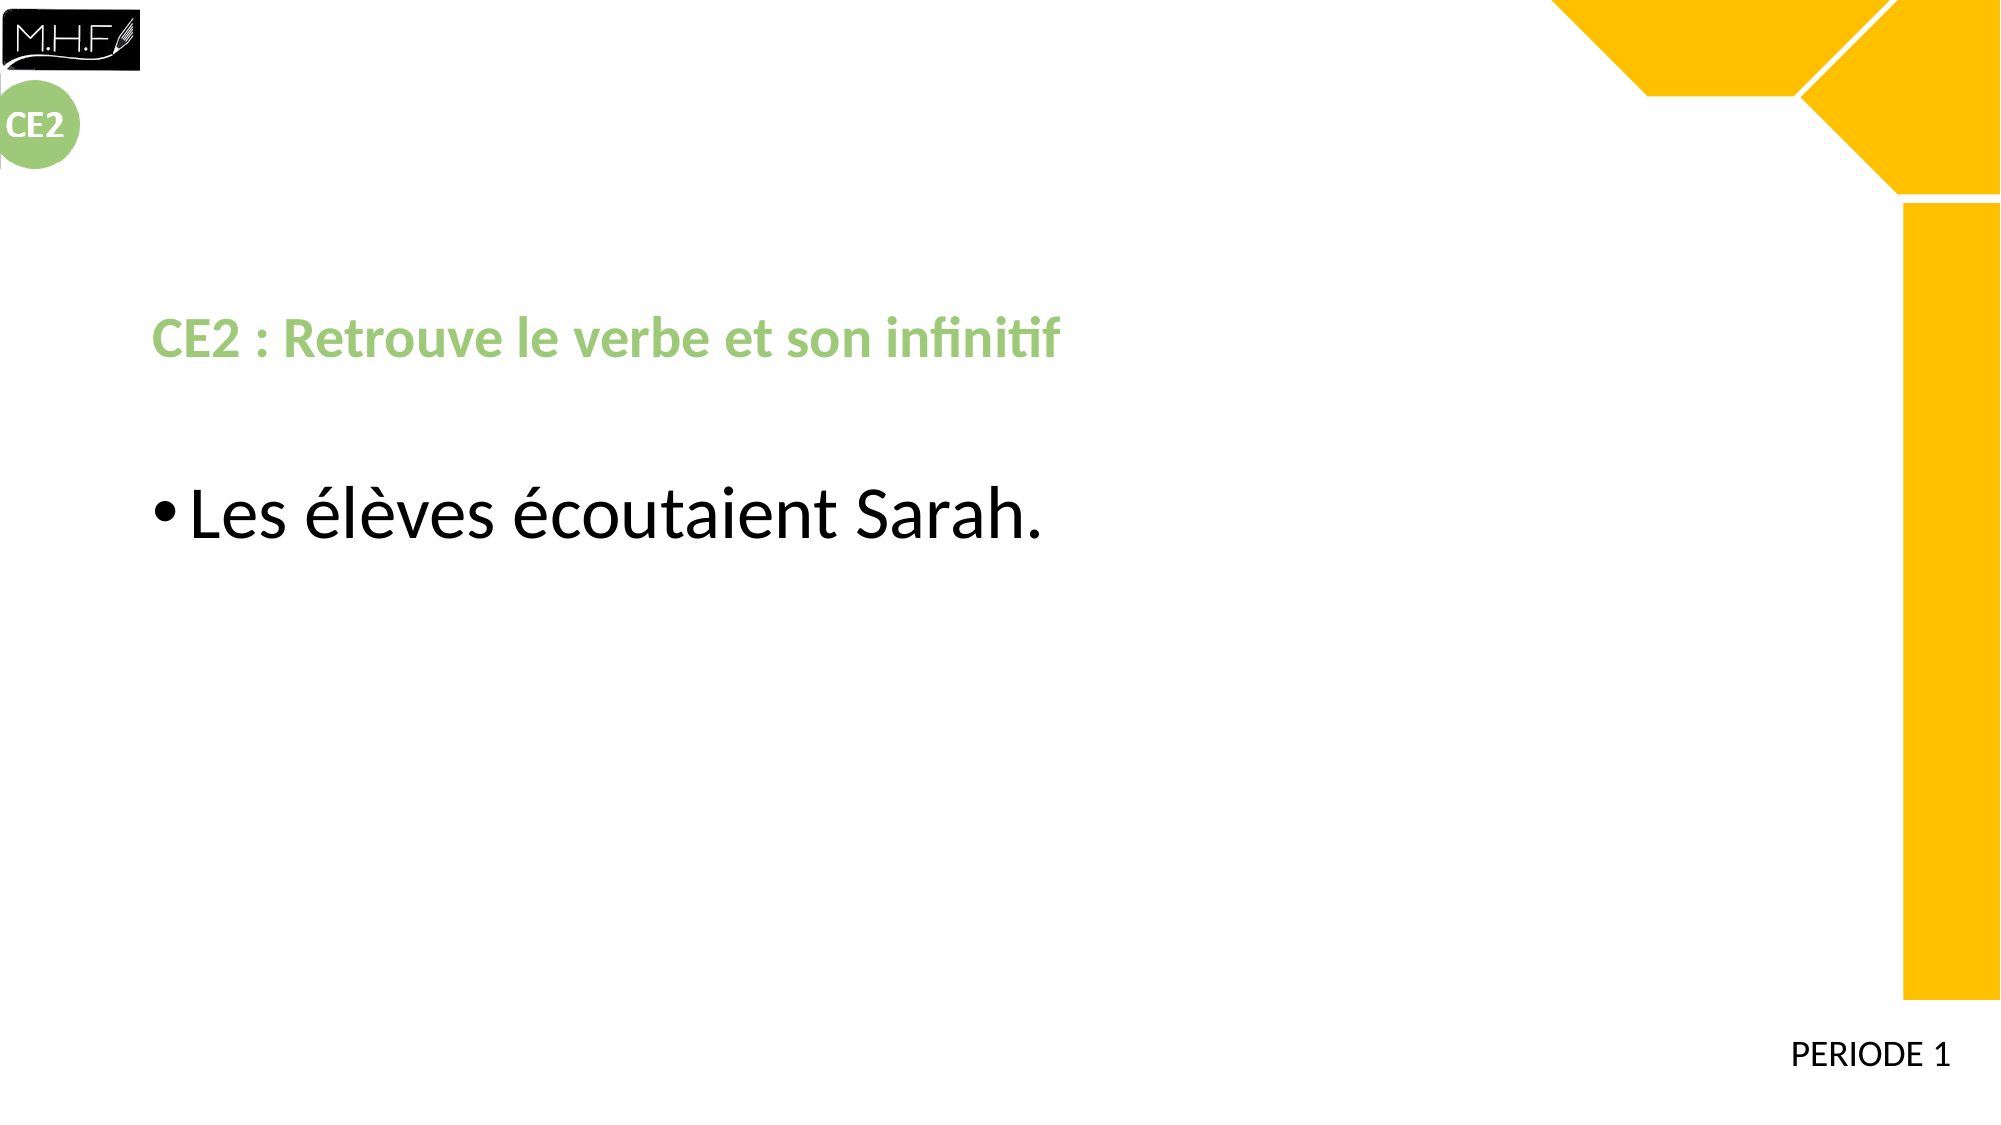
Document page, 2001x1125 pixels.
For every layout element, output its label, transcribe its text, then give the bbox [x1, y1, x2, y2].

list CE2 : Retrouve le verbe et son infinitif Les élèves écoutaient Sarah. [137, 299, 1863, 1014]
text_box [1902, 202, 2000, 1001]
text_box [1549, 0, 1892, 98]
picture [0, 7, 140, 169]
text_box [1799, 0, 2000, 196]
text_box PERIODE 1 [1362, 1021, 1967, 1082]
